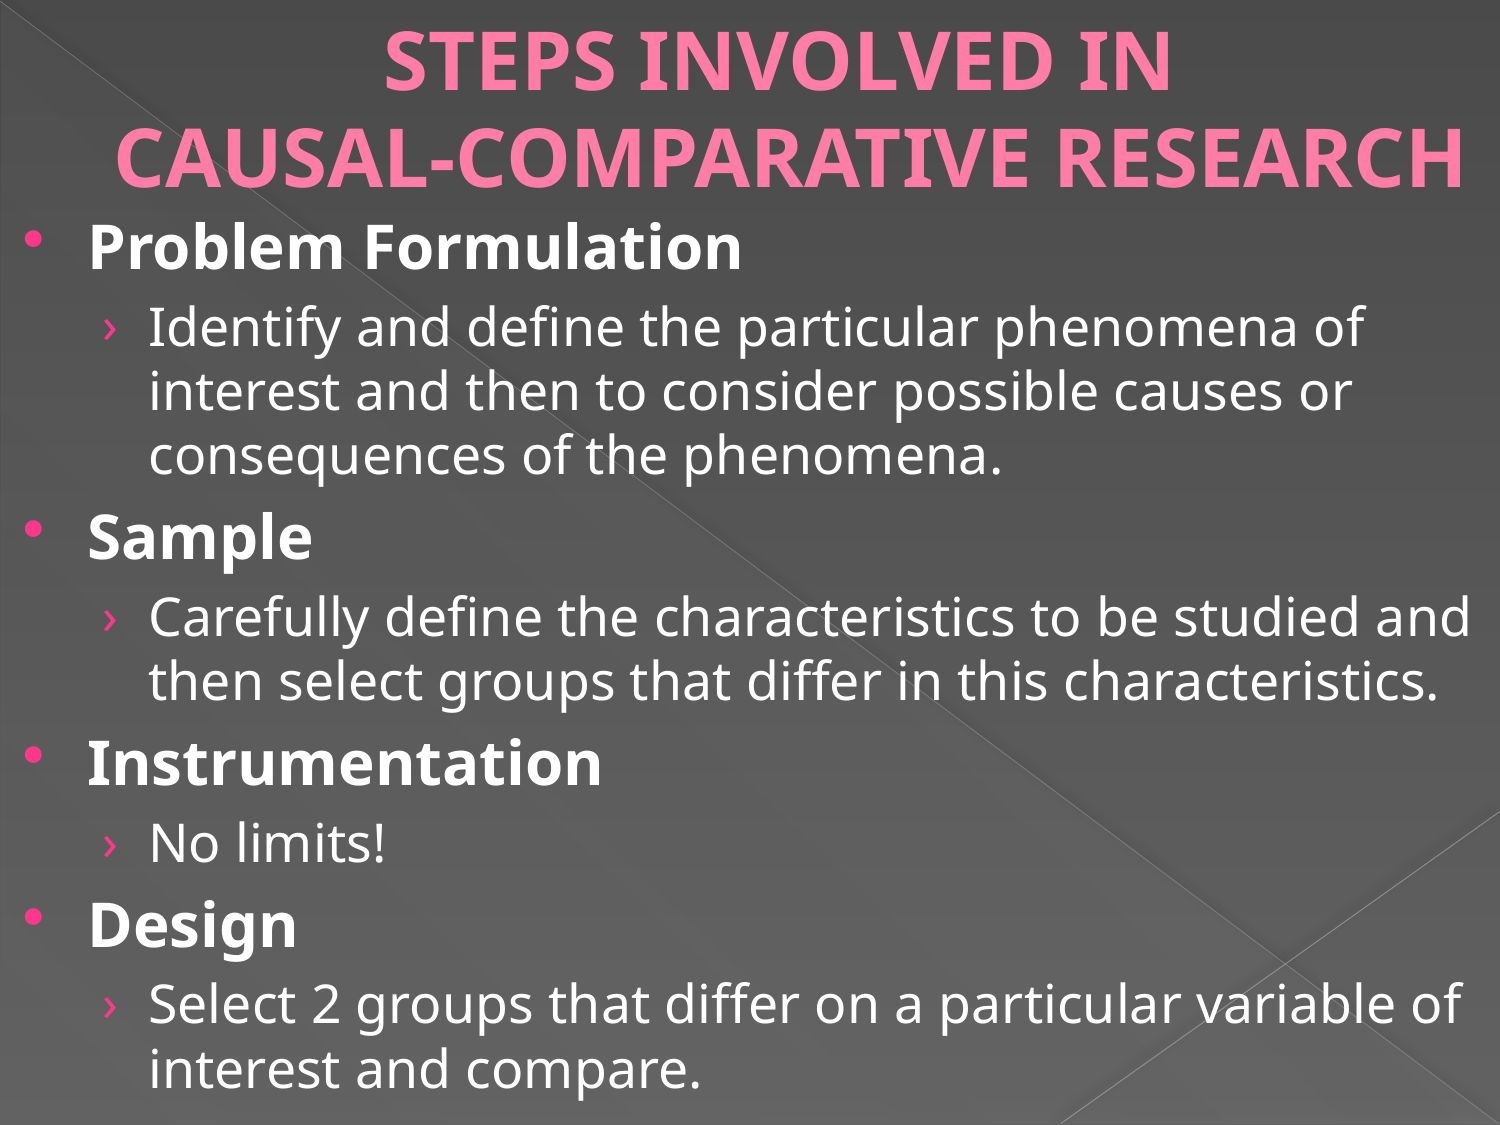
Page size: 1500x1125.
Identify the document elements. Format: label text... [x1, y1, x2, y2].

title STEPS INVOLVED IN CAUSAL-COMPARATIVE RESEARCH [0, 0, 1500, 200]
list Problem Formulation Identify and define the particular phenomena of interest and then to consider possible causes or consequences of the phenomena. Sample Carefully define the characteristics to be studied and then select groups that differ in this characteristics. Instrumentation No limits! Design Select 2 groups that differ on a particular variable of interest and compare. [0, 200, 1500, 1125]
